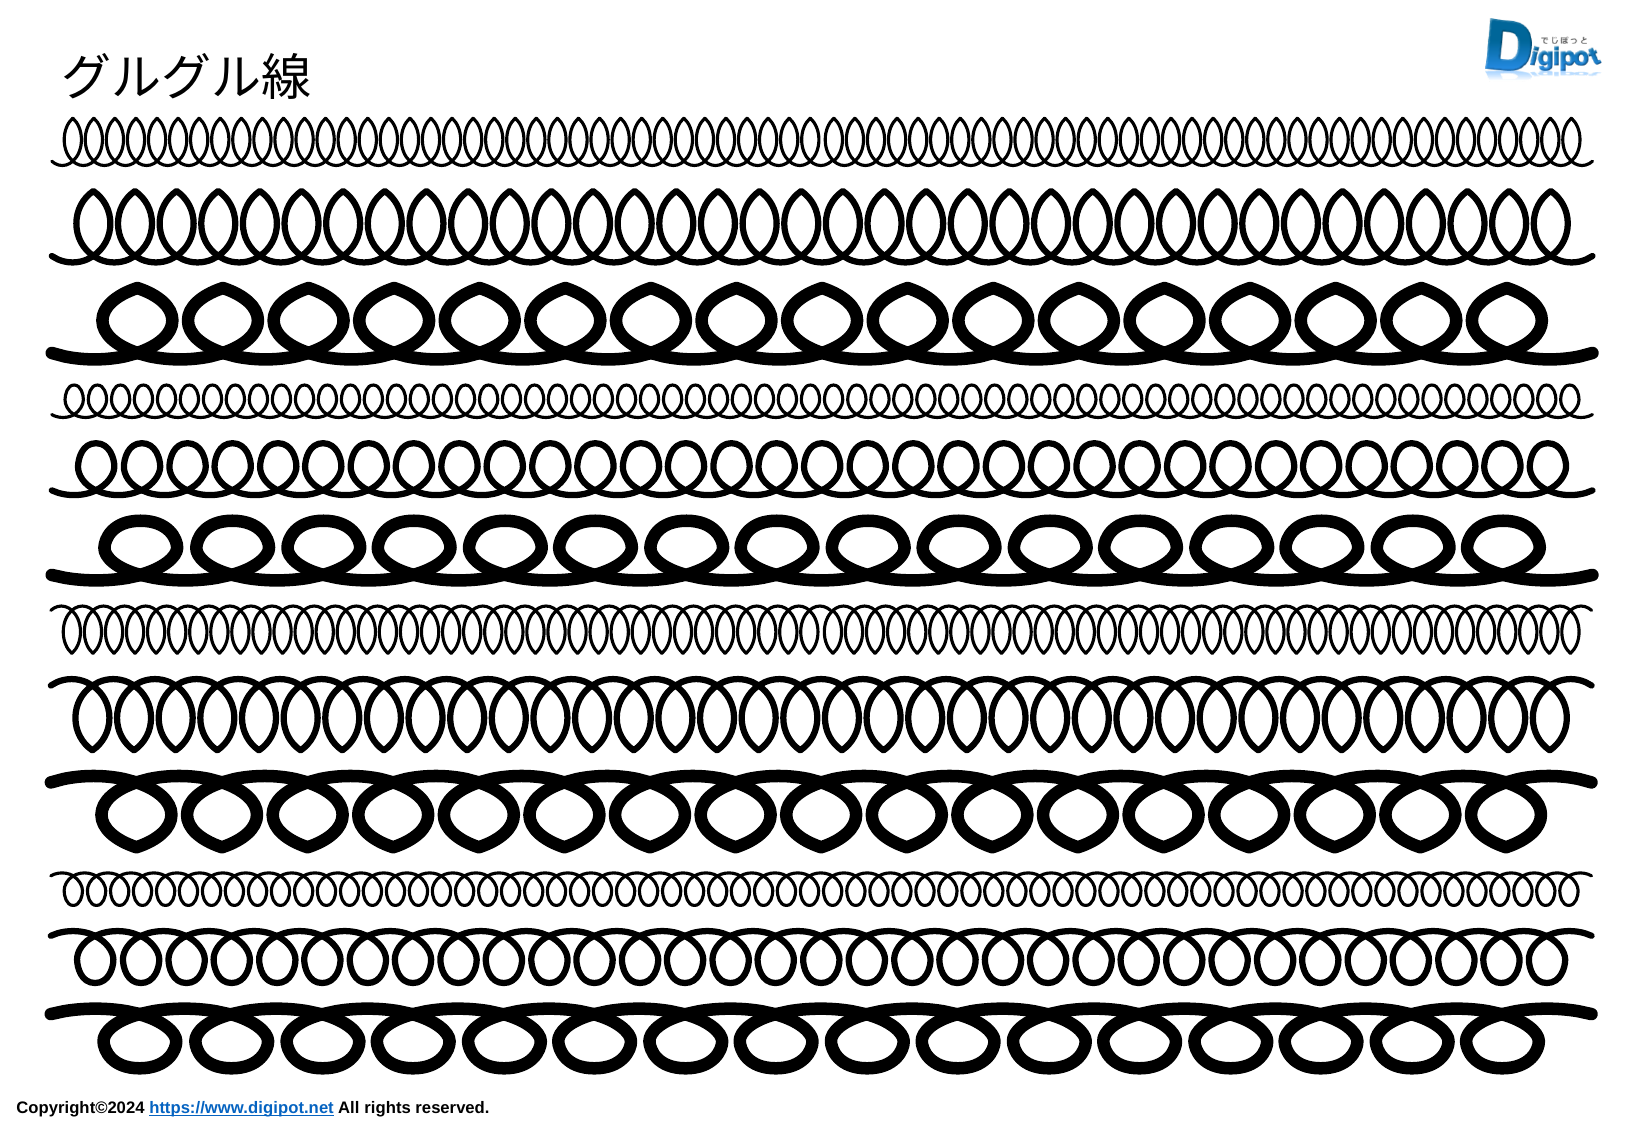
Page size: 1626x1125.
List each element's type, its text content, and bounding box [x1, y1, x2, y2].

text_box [50, 931, 1592, 984]
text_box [51, 118, 1593, 166]
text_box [50, 605, 1592, 654]
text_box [51, 385, 1593, 418]
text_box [51, 443, 1593, 496]
picture [1485, 18, 1602, 82]
text_box グルグル線 [46, 38, 327, 113]
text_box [50, 872, 1592, 906]
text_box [50, 776, 1592, 848]
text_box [51, 288, 1593, 360]
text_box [50, 679, 1592, 751]
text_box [51, 520, 1593, 581]
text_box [50, 1008, 1592, 1069]
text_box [51, 191, 1593, 263]
